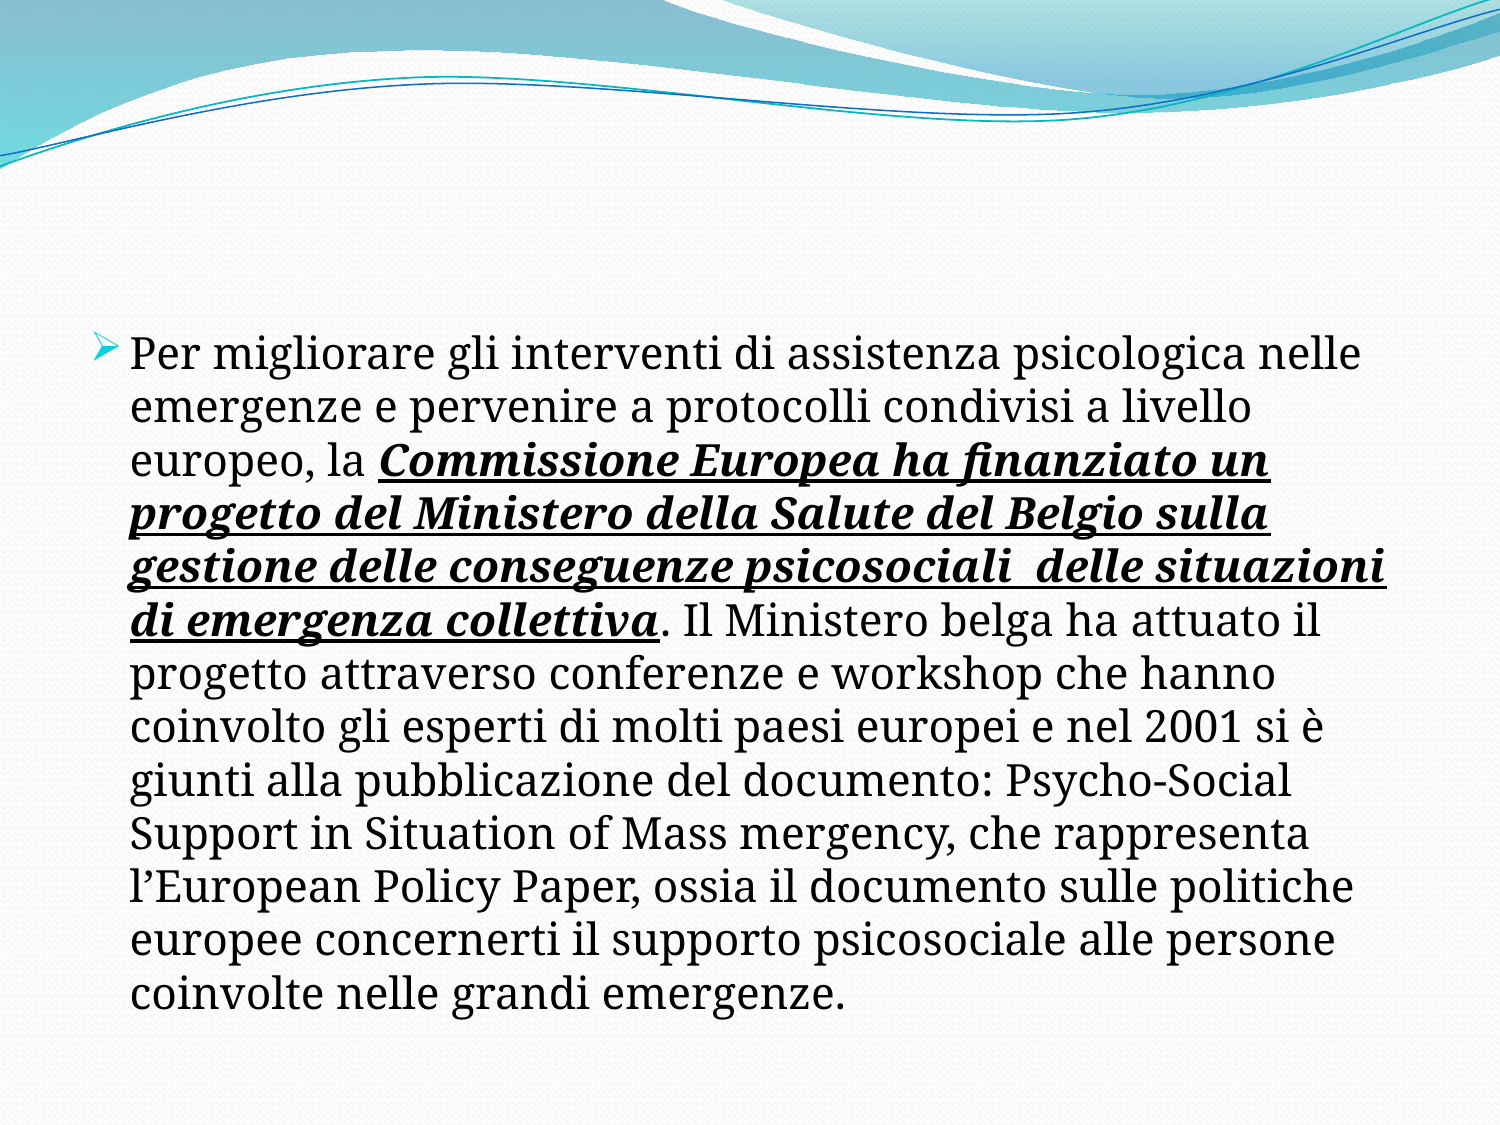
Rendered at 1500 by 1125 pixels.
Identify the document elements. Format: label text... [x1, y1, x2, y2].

list Per migliorare gli interventi di assistenza psicologica nelle emergenze e pervenire a protocolli condivisi a livello europeo, la Commissione Europea ha finanziato un progetto del Ministero della Salute del Belgio sulla gestione delle conseguenze psicosociali delle situazioni di emergenza collettiva. Il Ministero belga ha attuato il progetto attraverso conferenze e workshop che hanno coinvolto gli esperti di molti paesi europei e nel 2001 si è giunti alla pubblicazione del documento: Psycho-Social Support in Situation of Mass mergency, che rappresenta l’European Policy Paper, ossia il documento sulle politiche europee concernerti il supporto psicosociale alle persone coinvolte nelle grandi emergenze. [75, 317, 1425, 1038]
